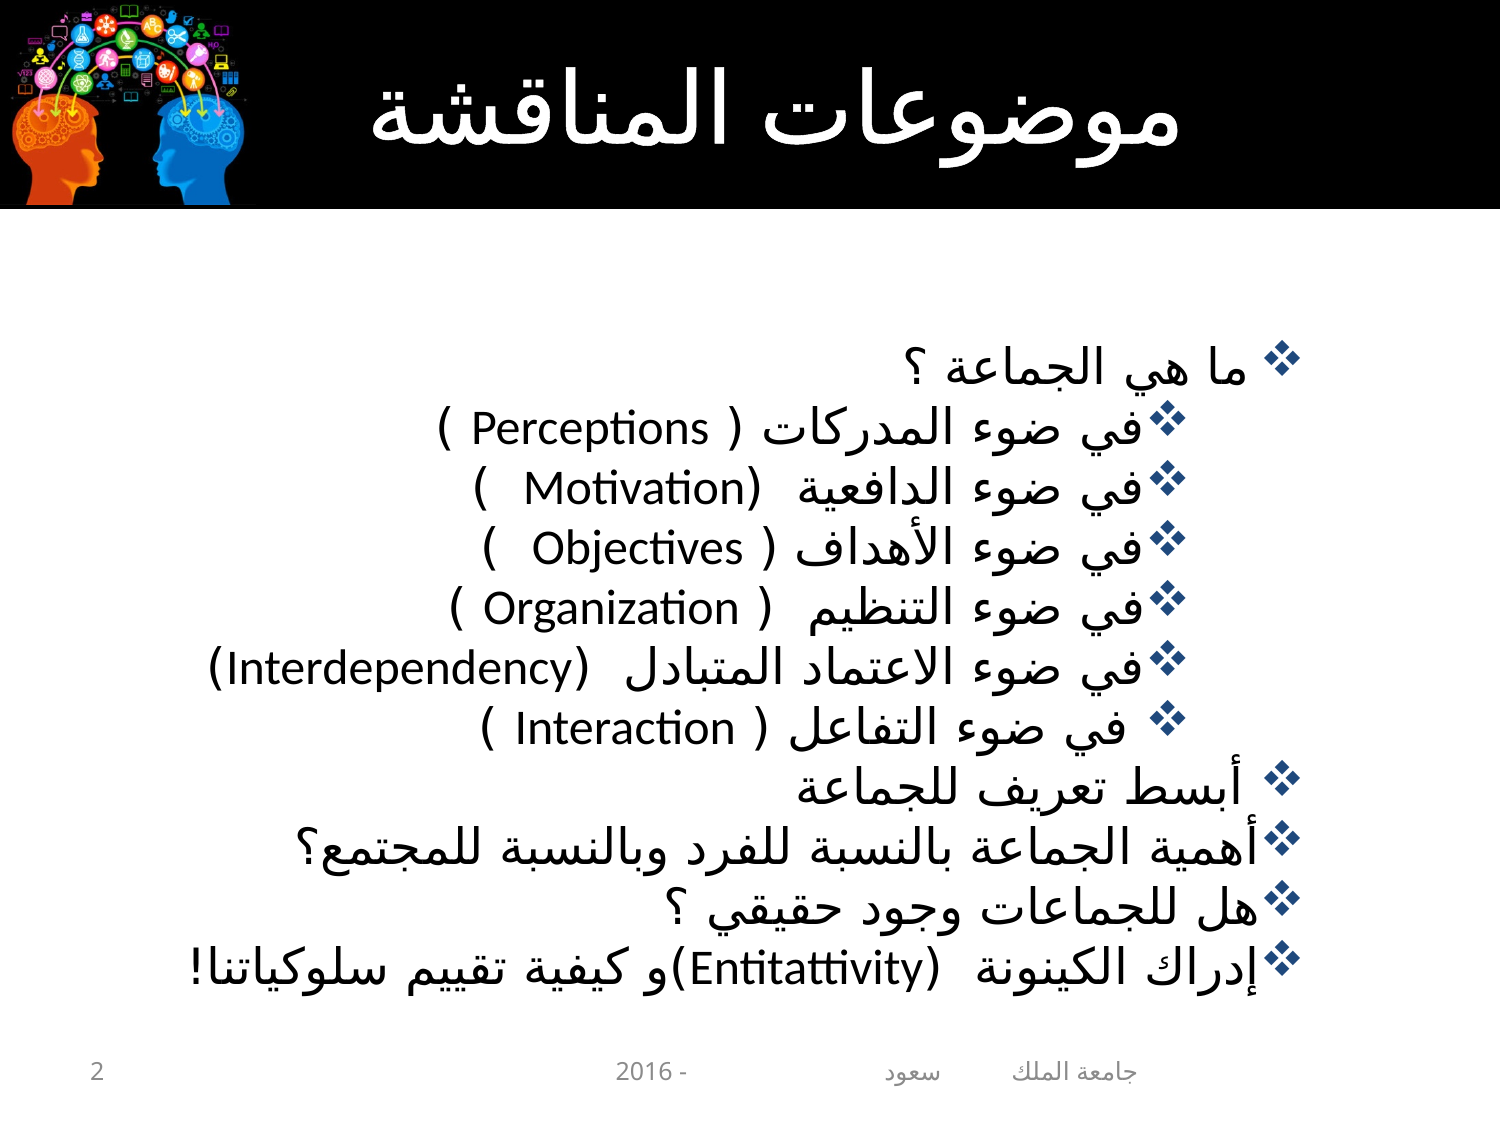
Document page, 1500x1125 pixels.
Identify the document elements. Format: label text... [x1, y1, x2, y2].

picture [0, 0, 256, 205]
footer جامعة الملك سعود - 2016 [512, 1042, 988, 1103]
text_box موضوعات المناقشة [257, 0, 1500, 209]
slide_number 2 [75, 1042, 425, 1103]
text_box ما هي الجماعة ؟ في ضوء المدركات ( Perceptions ) في ضوء الدافعية (Motivation ) في ضوء الأهداف ( Objectives ) في ضوء التنظيم ( Organization ) في ضوء الاعتماد المتبادل (Interdependency) في ضوء التفاعل ( Interaction ) أبسط تعريف للجماعة أهمية الجماعة بالنسبة للفرد وبالنسبة للمجتمع؟ هل للجماعات وجود حقيقي ؟ إدراك الكينونة (Entitattivity)و كيفية تقييم سلوكياتنا! [0, 267, 1321, 1010]
